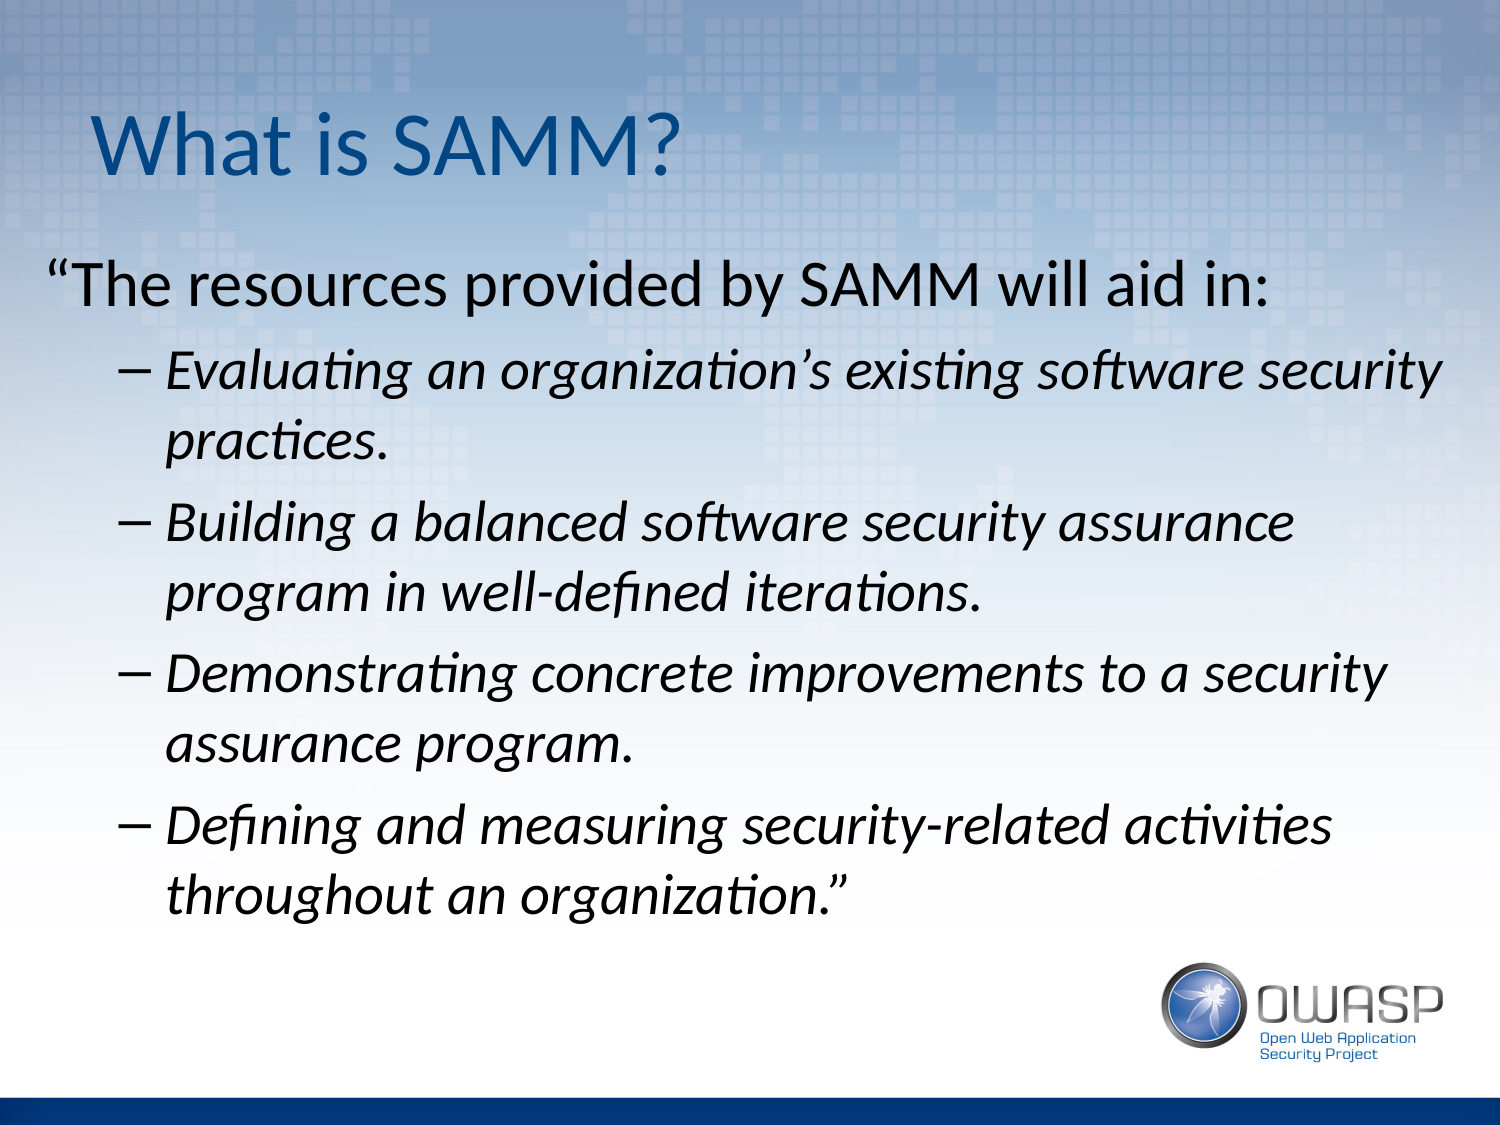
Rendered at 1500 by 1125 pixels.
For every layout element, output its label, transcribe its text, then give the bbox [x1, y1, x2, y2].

list “The resources provided by SAMM will aid in: Evaluating an organization’s existing software security practices. Building a balanced software security assurance program in well-defined iterations. Demonstrating concrete improvements to a security assurance program. Defining and measuring security-related activities throughout an organization.” [28, 232, 1480, 1003]
title What is SAMM? [75, 45, 1425, 232]
picture [0, 0, 1500, 1125]
